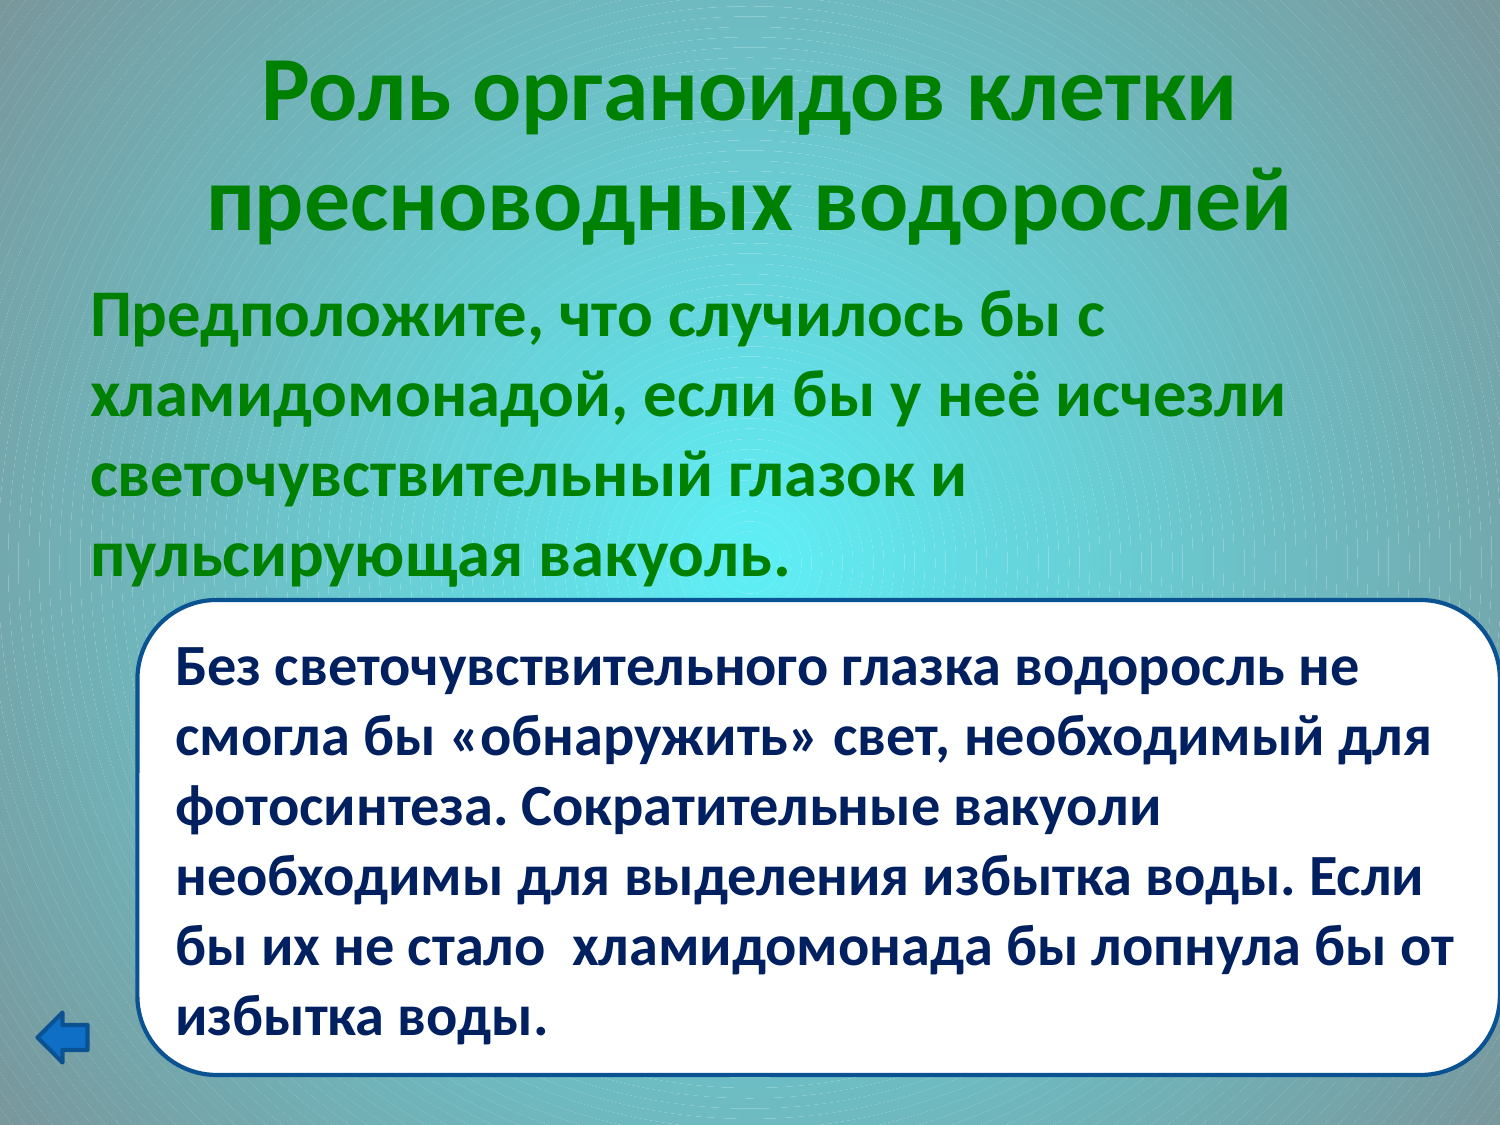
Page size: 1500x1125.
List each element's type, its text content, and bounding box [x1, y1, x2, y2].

text_box Без светочувствительного глазка водоросль не смогла бы «обнаружить» свет, необходимый для фотосинтеза. Сократительные вакуоли необходимы для выделения избытка воды. Если бы их не стало хламидомонада бы лопнула бы от избытка воды. [135, 597, 1500, 1078]
text_box [35, 1010, 90, 1065]
list Предположите, что случилось бы с хламидомонадой, если бы у неё исчезли светочувствительный глазок и пульсирующая вакуоль. [75, 262, 1425, 1005]
title Роль органоидов клетки пресноводных водорослей [75, 45, 1425, 233]
